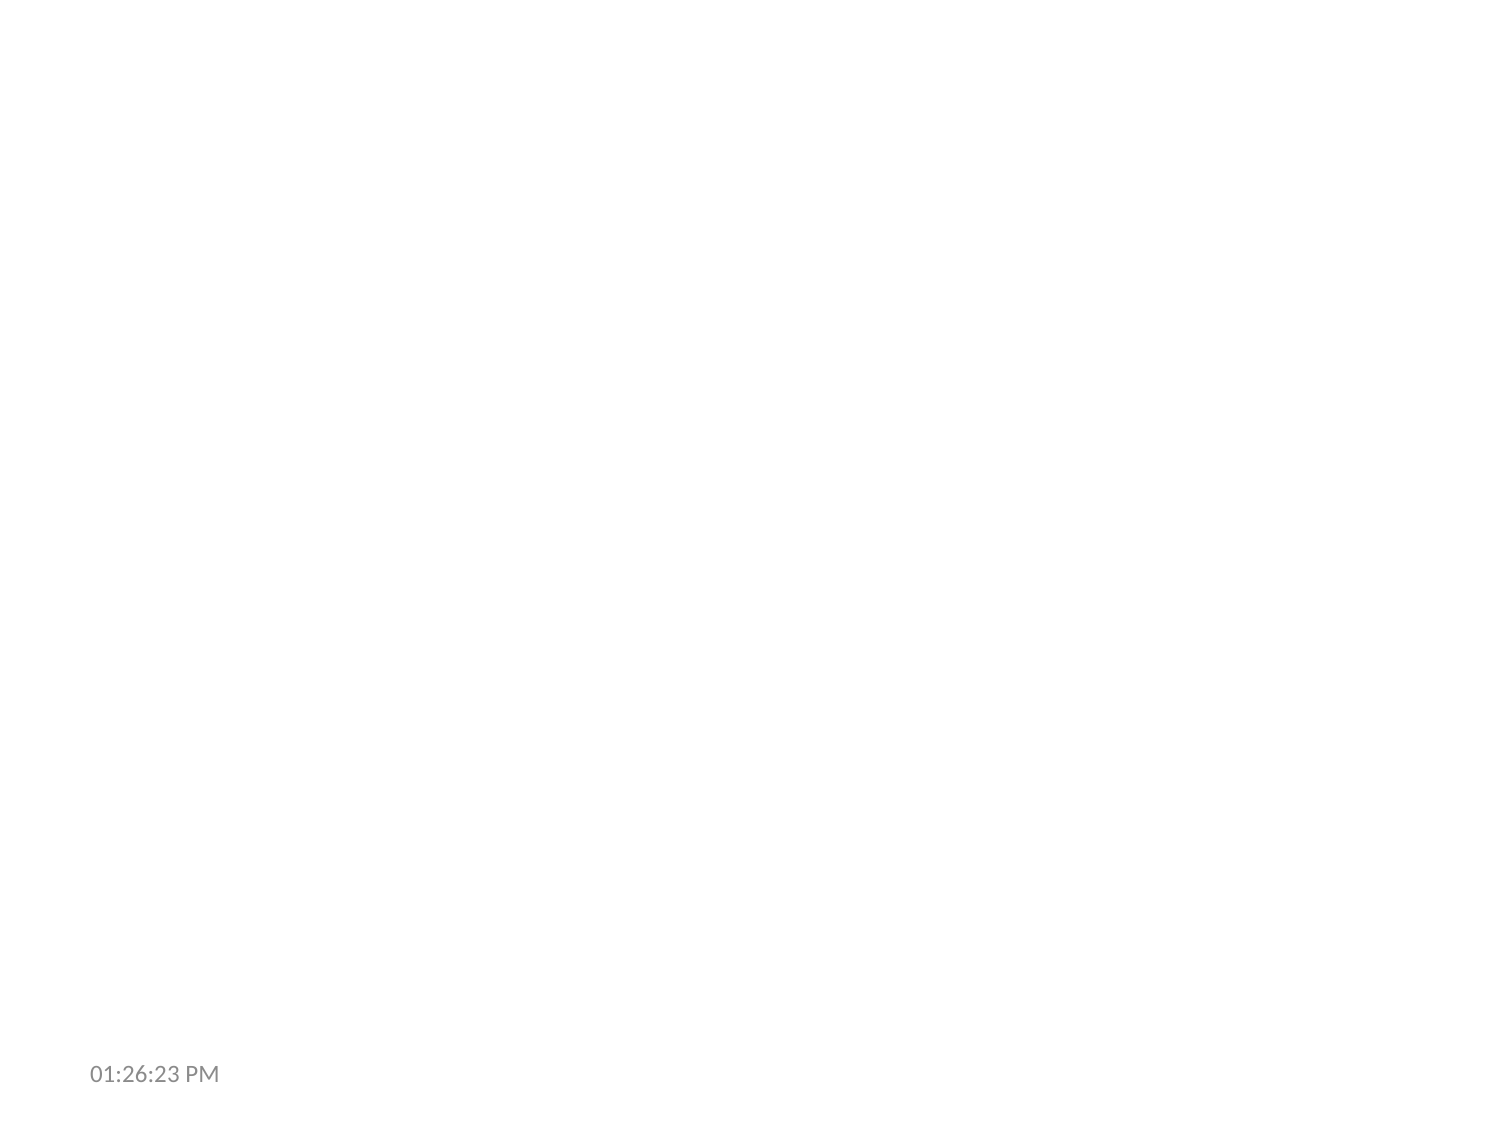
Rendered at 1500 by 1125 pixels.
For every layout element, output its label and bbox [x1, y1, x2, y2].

slide_number [75, 1042, 425, 1103]
